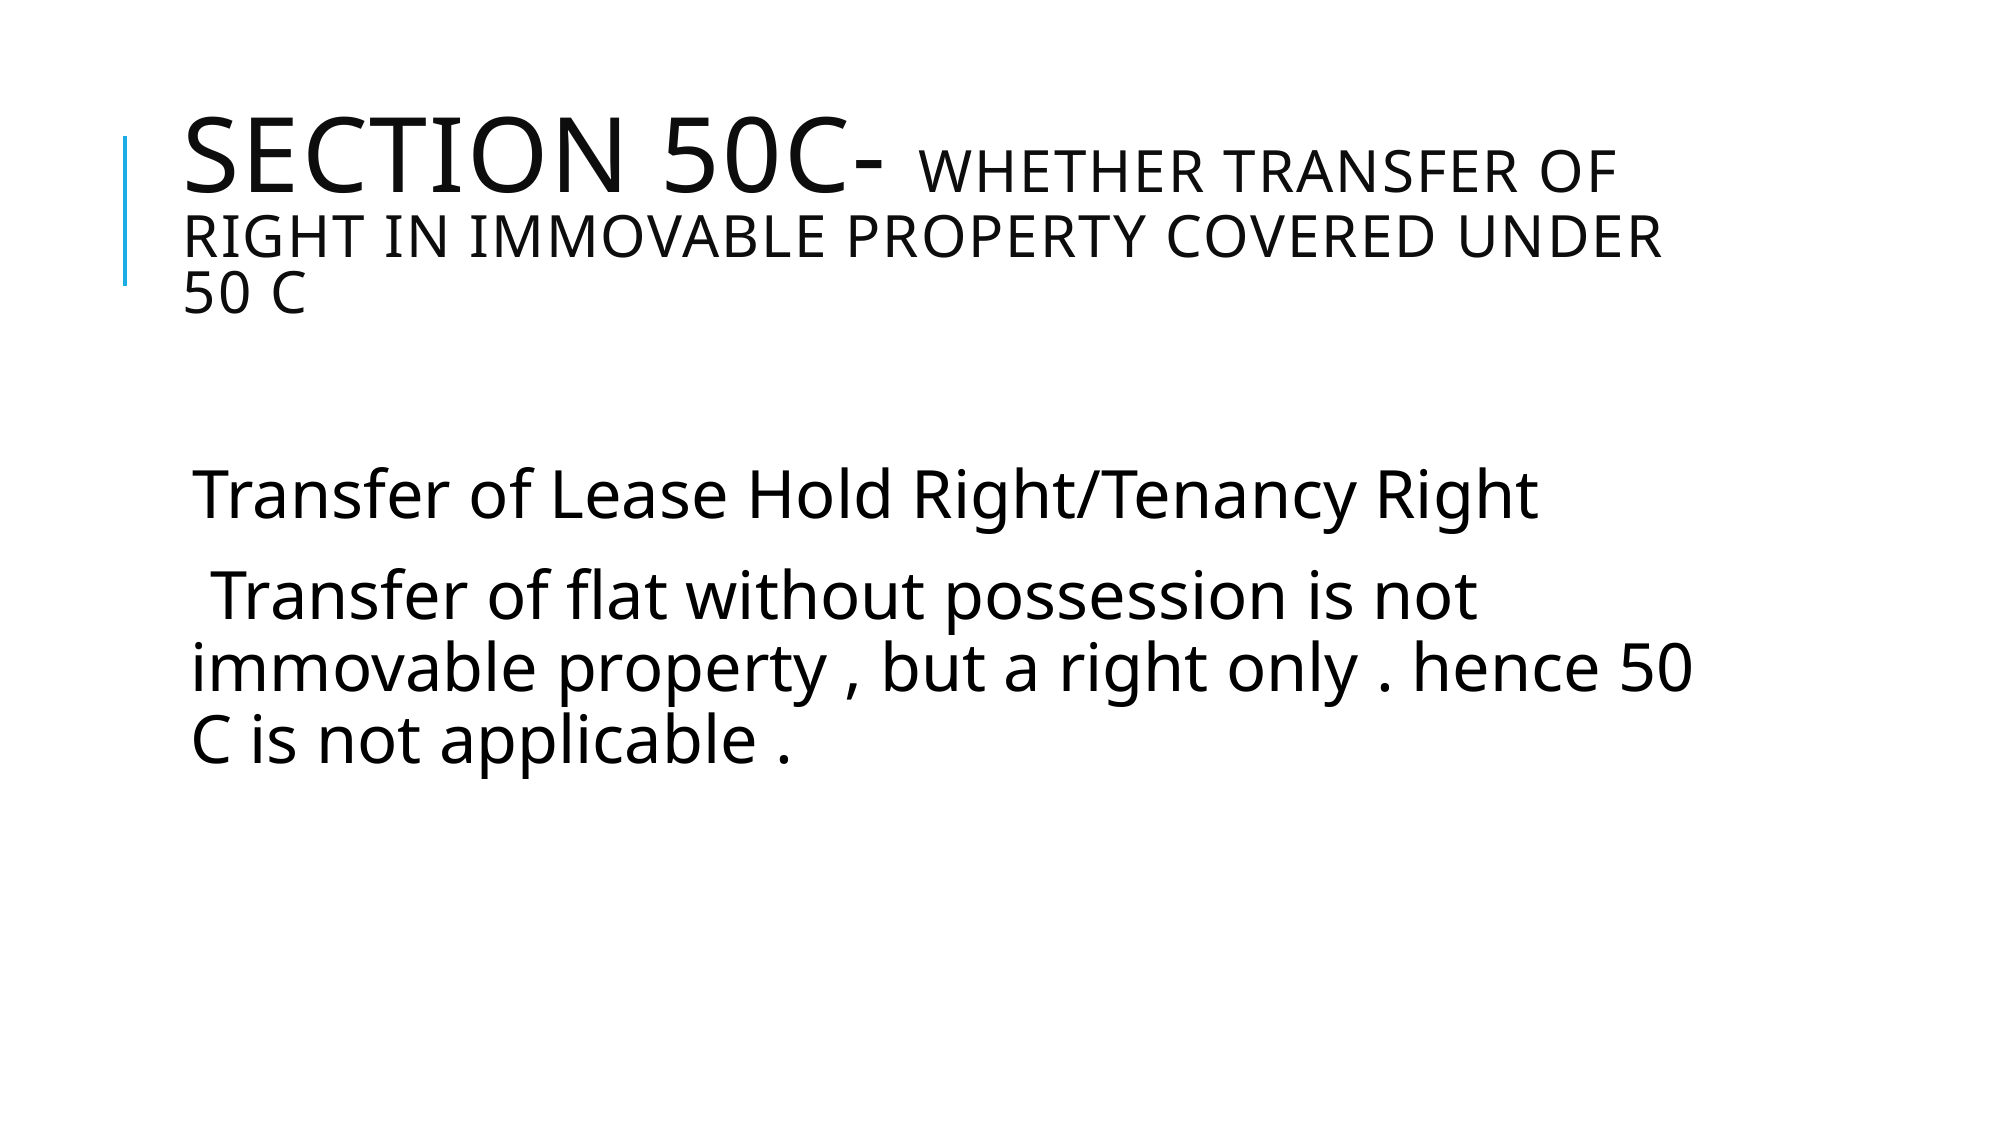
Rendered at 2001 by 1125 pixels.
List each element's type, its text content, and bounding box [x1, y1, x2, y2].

title Section 50C- whether transfer of Right in Immovable property covered under 50 C [168, 96, 1763, 342]
list Transfer of Lease Hold Right/Tenancy Right Transfer of flat without possession is not immovable property , but a right only . hence 50 C is not applicable . [168, 375, 1763, 1035]
